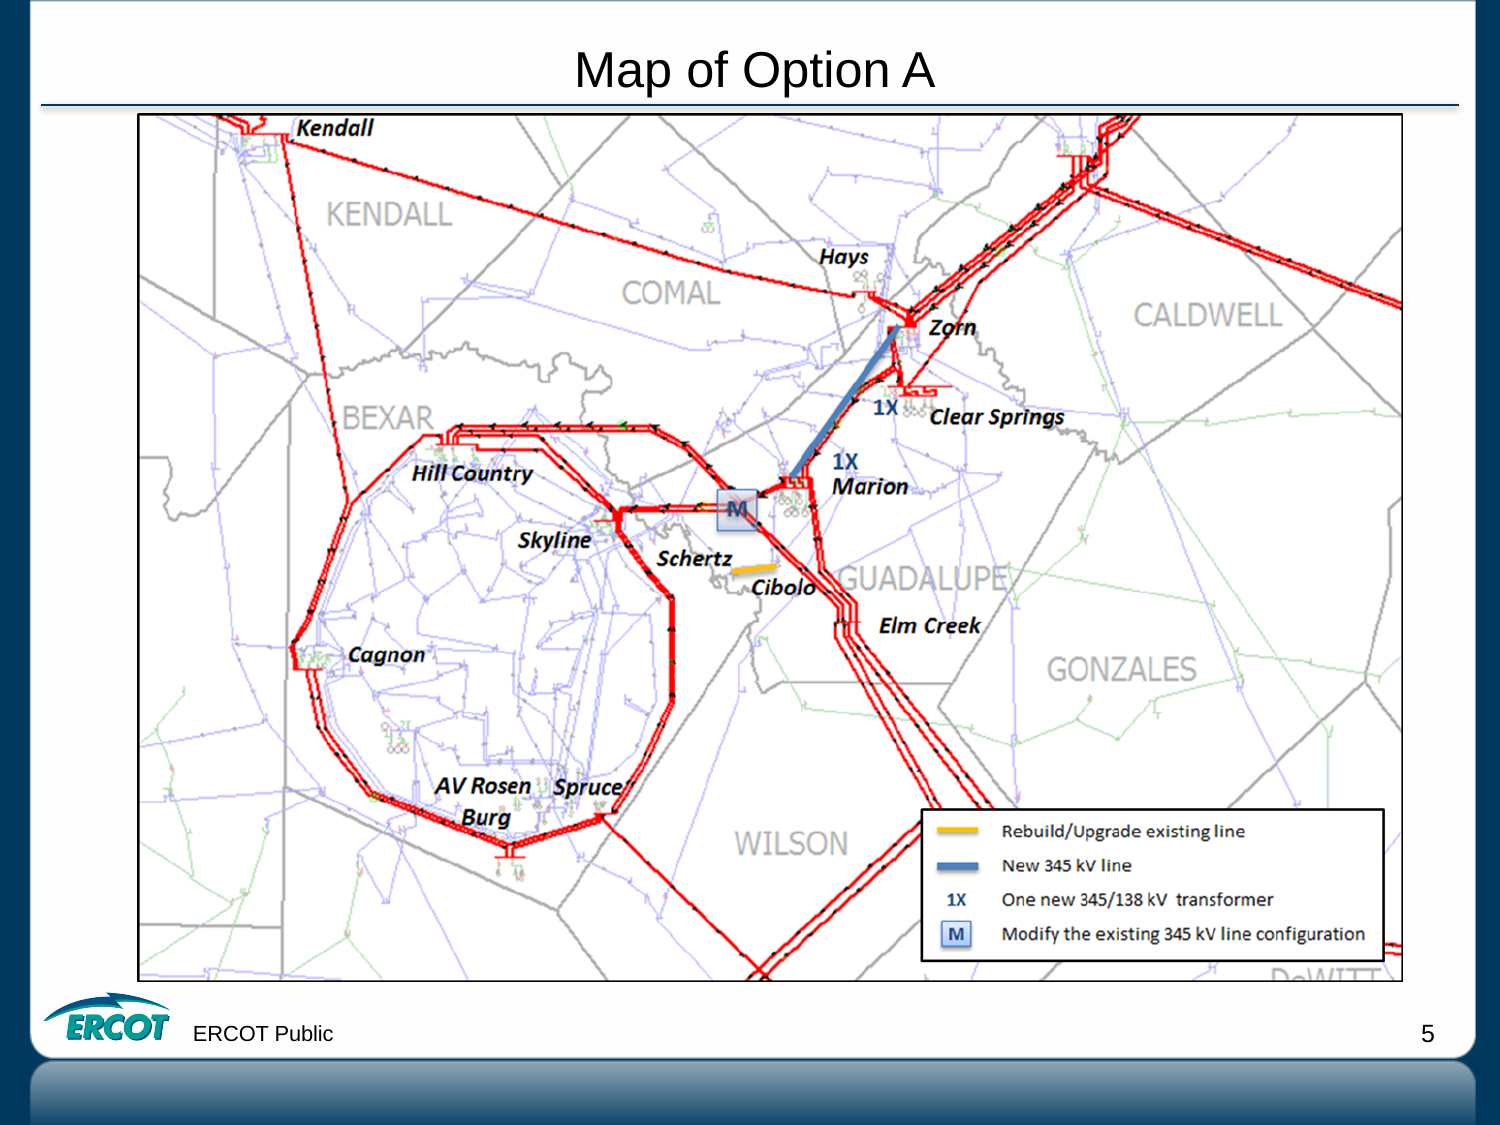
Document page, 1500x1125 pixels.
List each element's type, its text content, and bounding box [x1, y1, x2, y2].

picture [0, 0, 1500, 1125]
title Map of Option A [62, 29, 1448, 106]
